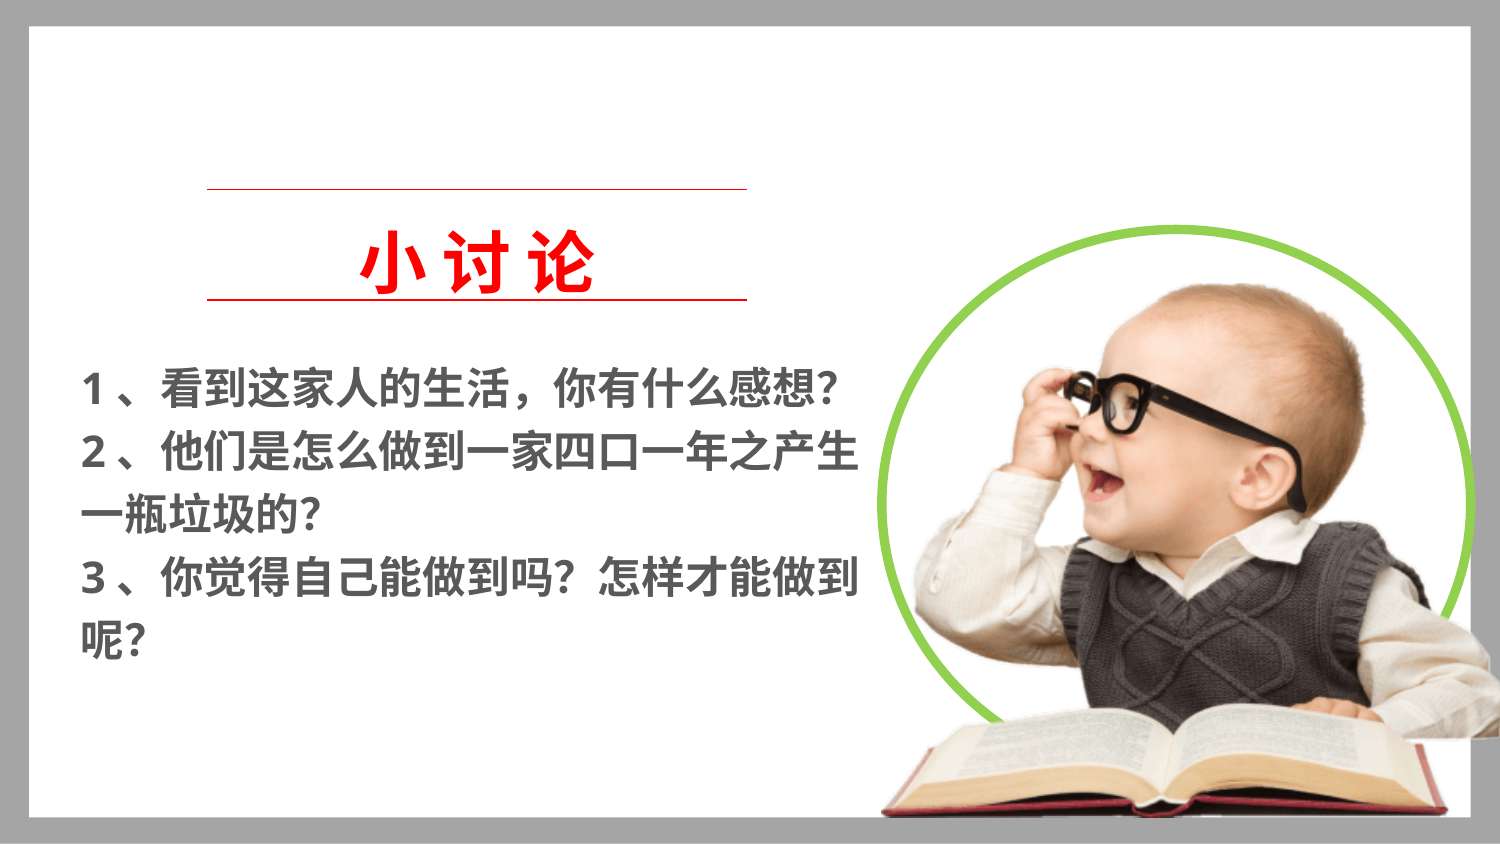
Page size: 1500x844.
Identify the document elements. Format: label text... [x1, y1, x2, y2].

text_box 小 讨 论 [207, 301, 748, 308]
picture [881, 283, 1500, 818]
text_box [28, 25, 1472, 818]
text_box [0, 0, 1500, 844]
text_box [999, 228, 1353, 283]
text_box 小 讨 论 [207, 197, 748, 299]
text_box 1、看到这家人的生活，你有什么感想？ 2、他们是怎么做到一家四口一年之产生一瓶垃圾的？ 3、你觉得自己能做到吗？怎样才能做到呢？ [69, 345, 881, 671]
